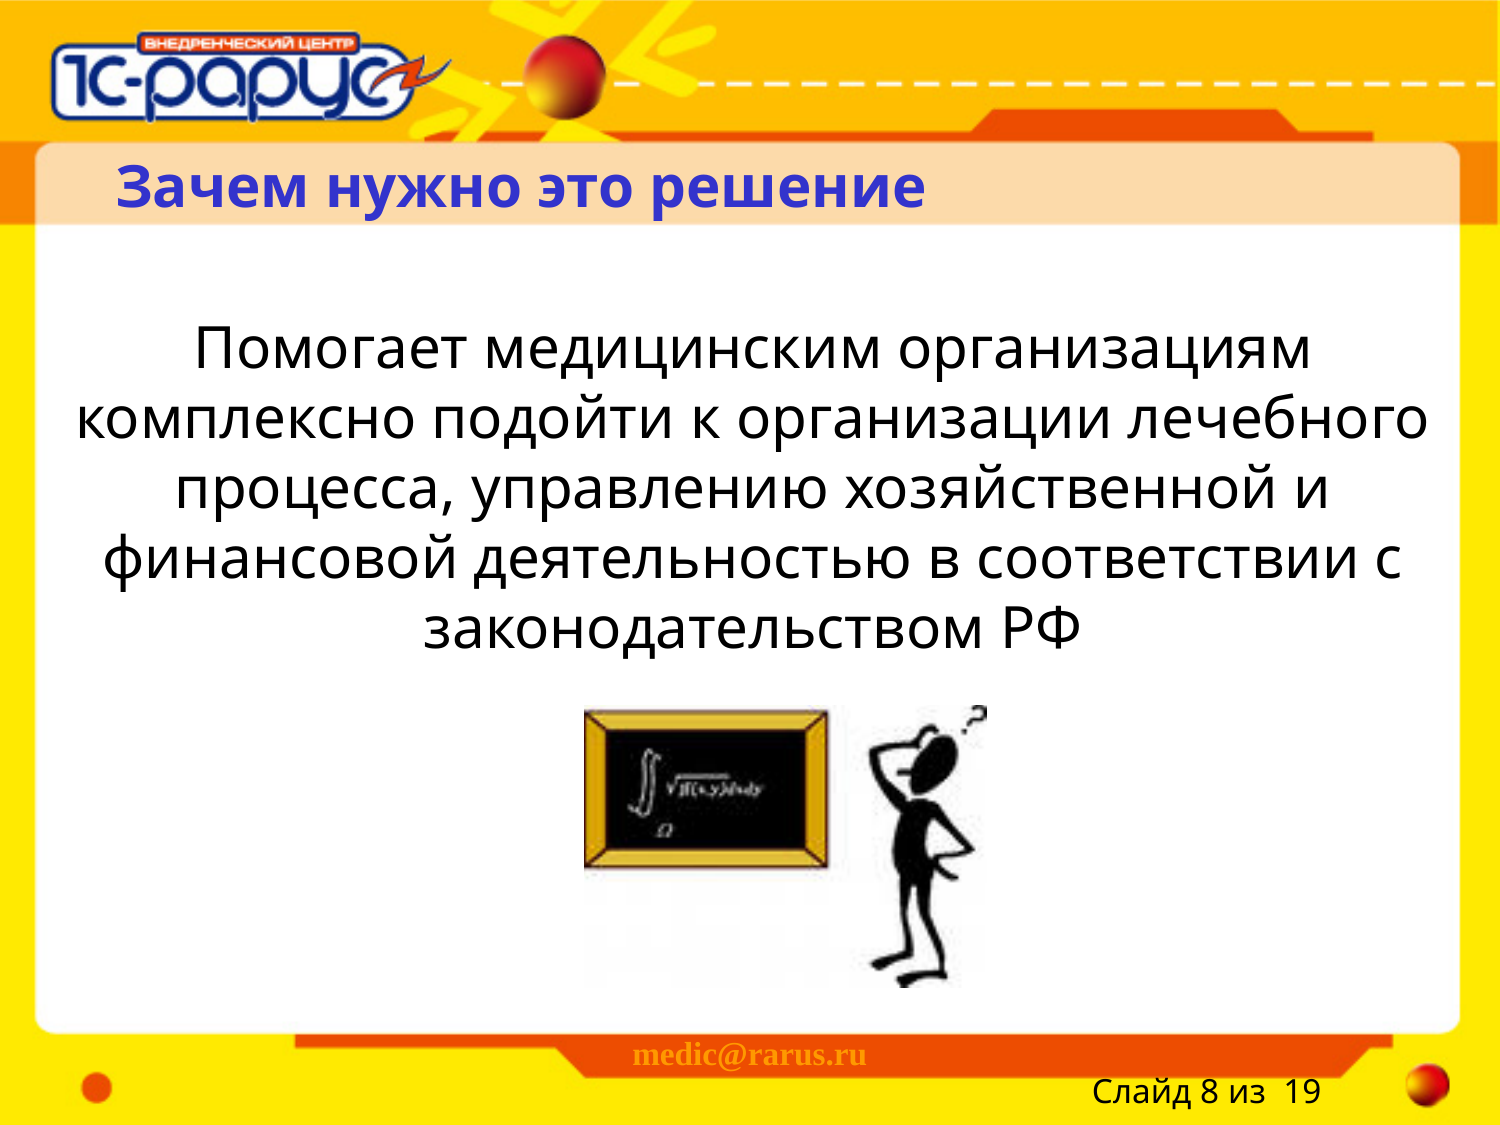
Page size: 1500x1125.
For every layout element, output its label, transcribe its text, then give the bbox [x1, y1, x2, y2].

title Зачем нужно это решение [100, 136, 1454, 232]
picture [0, 0, 1500, 1125]
list Помогает медицинским организациям комплексно подойти к организации лечебного процесса, управлению хозяйственной и финансовой деятельностью в соответствии с законодательством РФ [17, 302, 1489, 740]
text_box medic@rarus.ru [512, 1024, 988, 1103]
